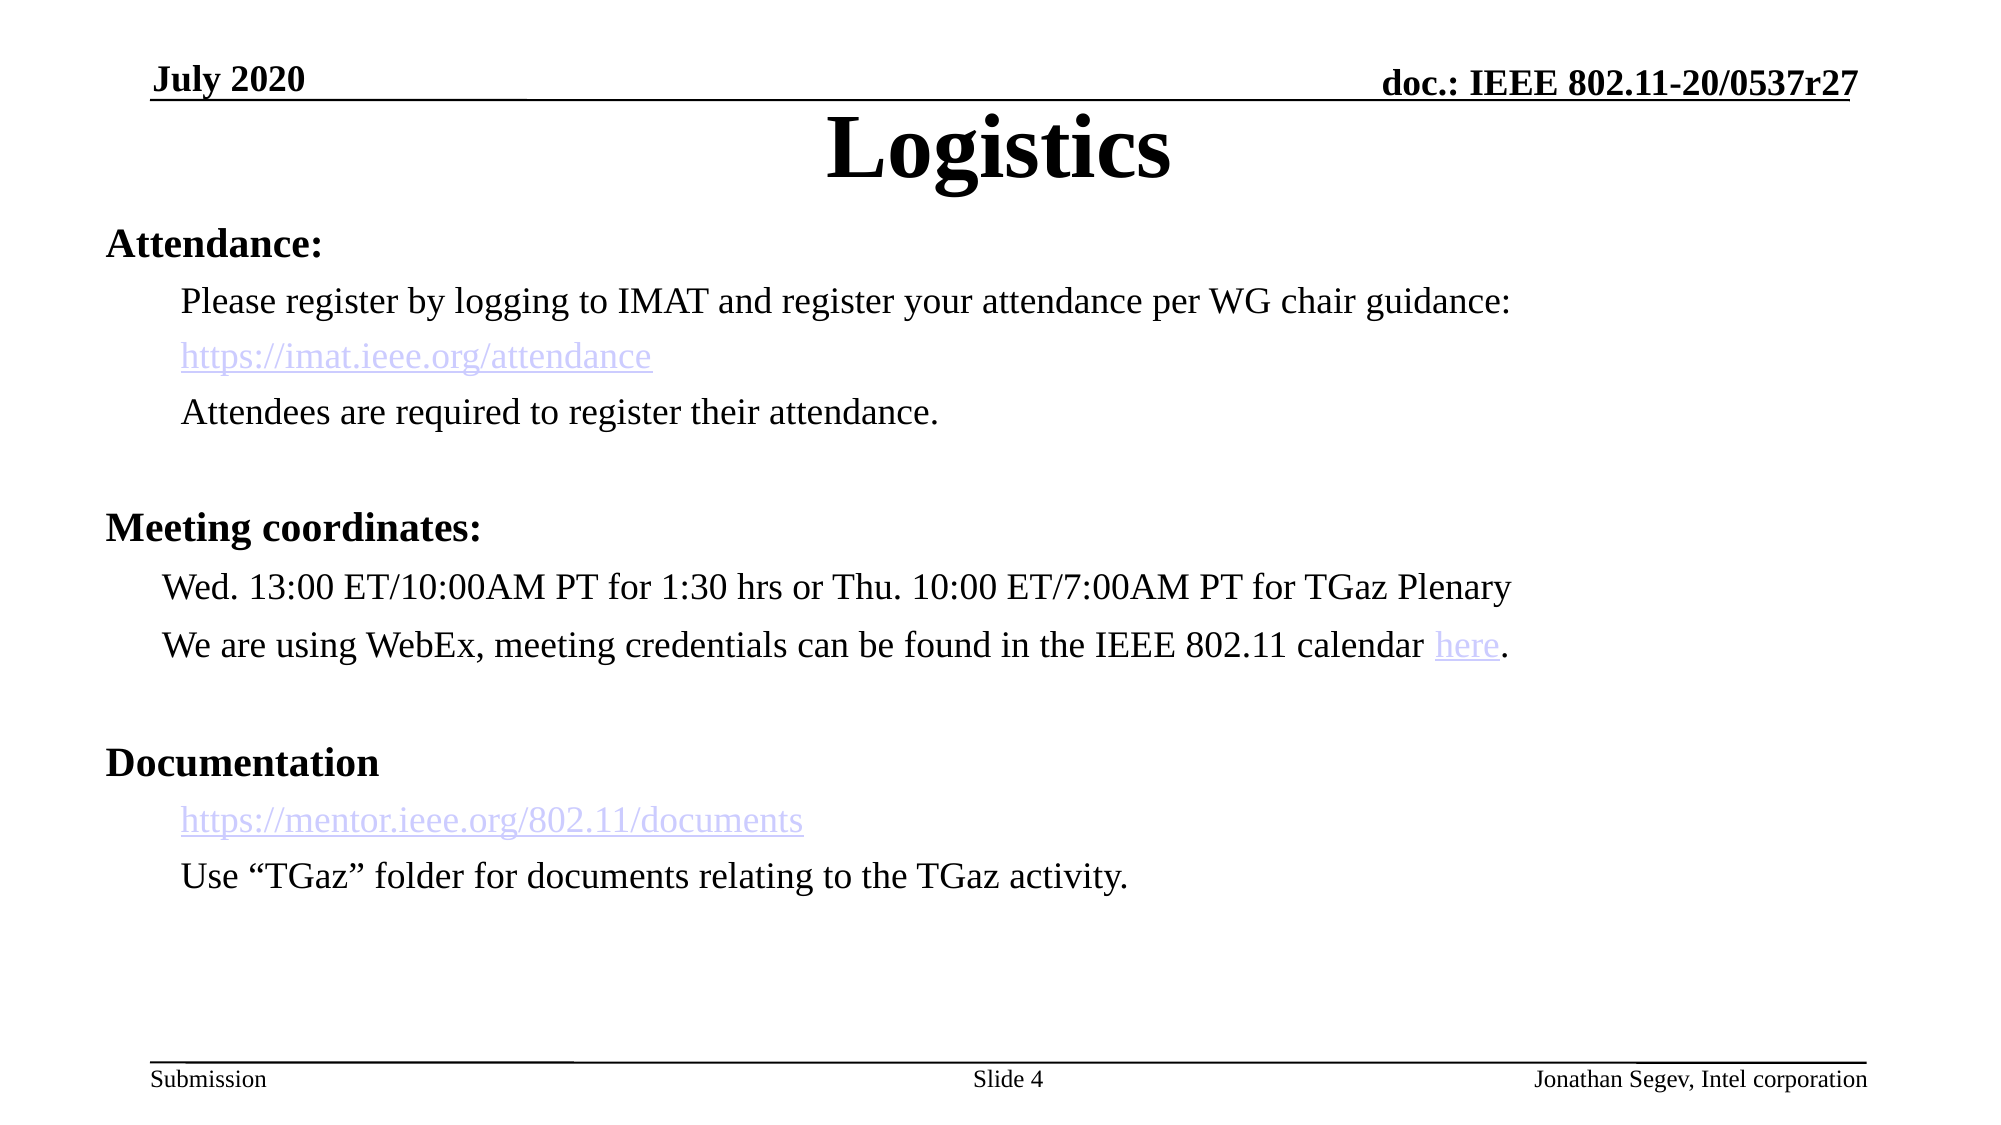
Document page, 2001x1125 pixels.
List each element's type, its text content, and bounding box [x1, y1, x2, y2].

title Logistics [149, 112, 1850, 170]
list Attendance: Please register by logging to IMAT and register your attendance per WG chair guidance: https://imat.ieee.org/attendance Attendees are required to register their attendance. Meeting coordinates: Wed. 13:00 ET/10:00AM PT for 1:30 hrs or Thu. 10:00 ET/7:00AM PT for TGaz Plenary We are using WebEx, meeting credentials can be found in the IEEE 802.11 calendar here. Documentation https://mentor.ieee.org/802.11/documents Use “TGaz” folder for documents relating to the TGaz activity. [90, 207, 1898, 1000]
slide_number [152, 54, 563, 100]
footer Jonathan Segev, Intel corporation [1171, 1061, 1869, 1093]
slide_number Slide 4 [950, 1061, 1067, 1123]
